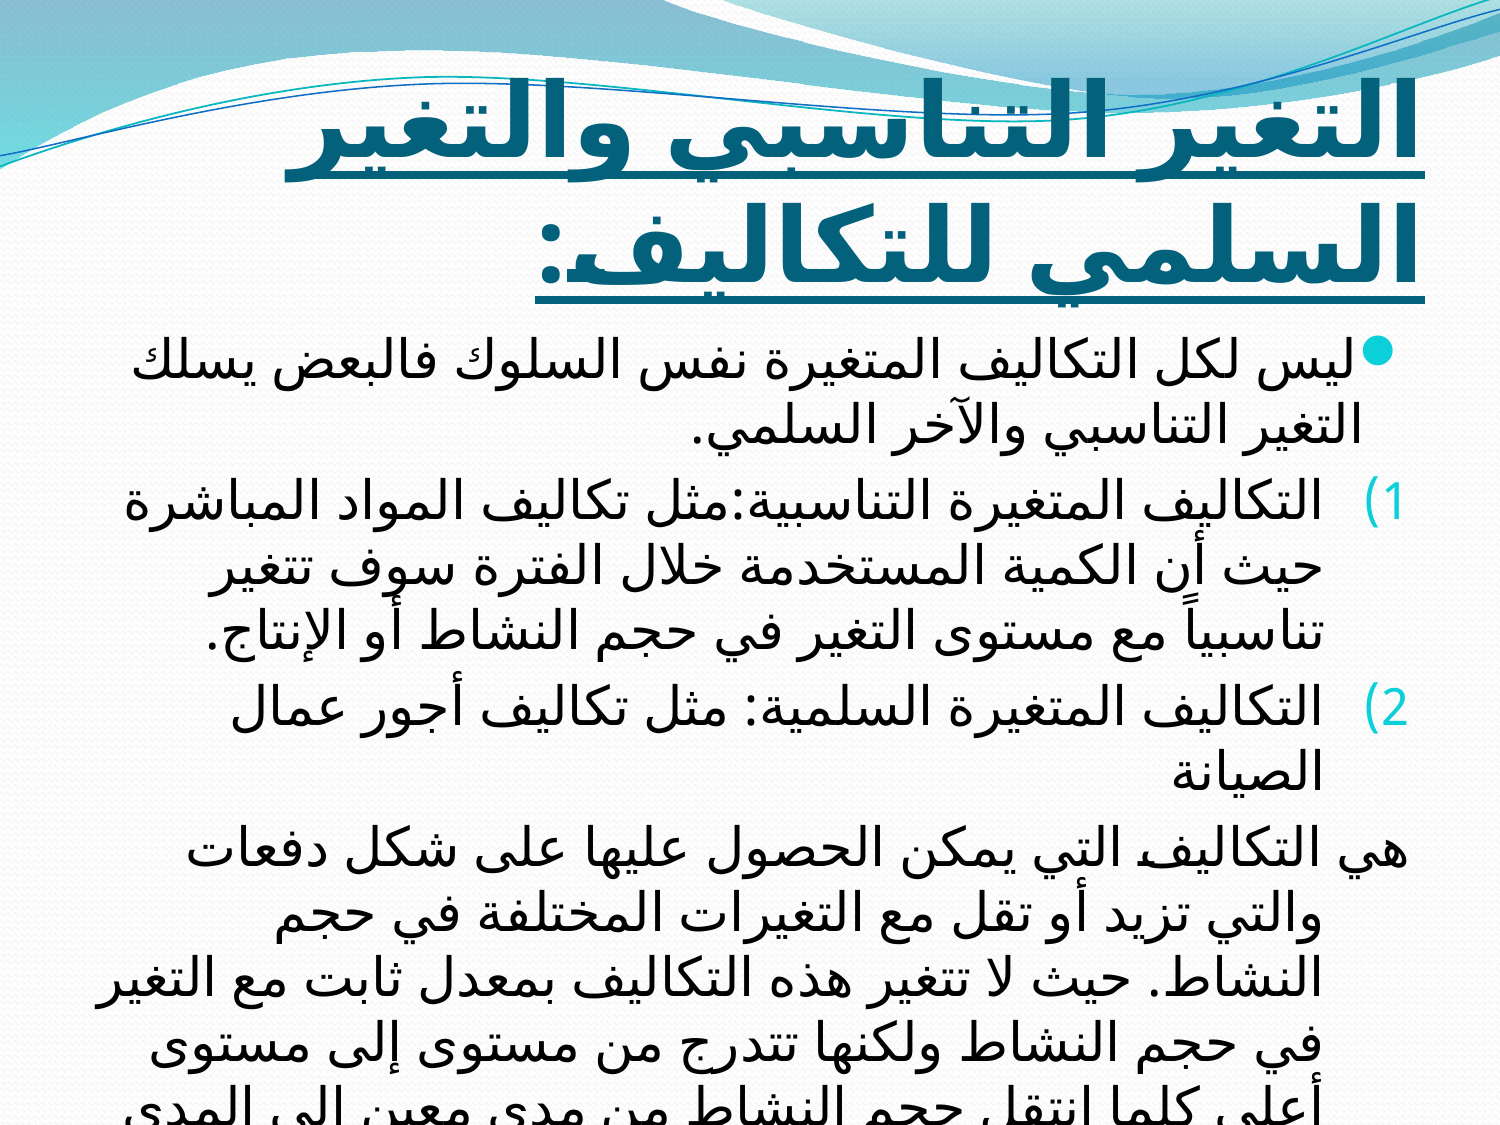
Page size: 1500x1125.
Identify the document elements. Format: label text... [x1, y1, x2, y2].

title التغير التناسبي والتغير السلمي للتكاليف: [75, 115, 1425, 303]
list ليس لكل التكاليف المتغيرة نفس السلوك فالبعض يسلك التغير التناسبي والآخر السلمي. التكاليف المتغيرة التناسبية:مثل تكاليف المواد المباشرة حيث أن الكمية المستخدمة خلال الفترة سوف تتغير تناسبياً مع مستوى التغير في حجم النشاط أو الإنتاج. التكاليف المتغيرة السلمية: مثل تكاليف أجور عمال الصيانة هي التكاليف التي يمكن الحصول عليها على شكل دفعات والتي تزيد أو تقل مع التغيرات المختلفة في حجم النشاط. حيث لا تتغير هذه التكاليف بمعدل ثابت مع التغير في حجم النشاط ولكنها تتدرج من مستوى إلى مستوى أعلى كلما انتقل حجم النشاط من مدى معين إلى المدى الذي يليه. [75, 317, 1425, 1038]
